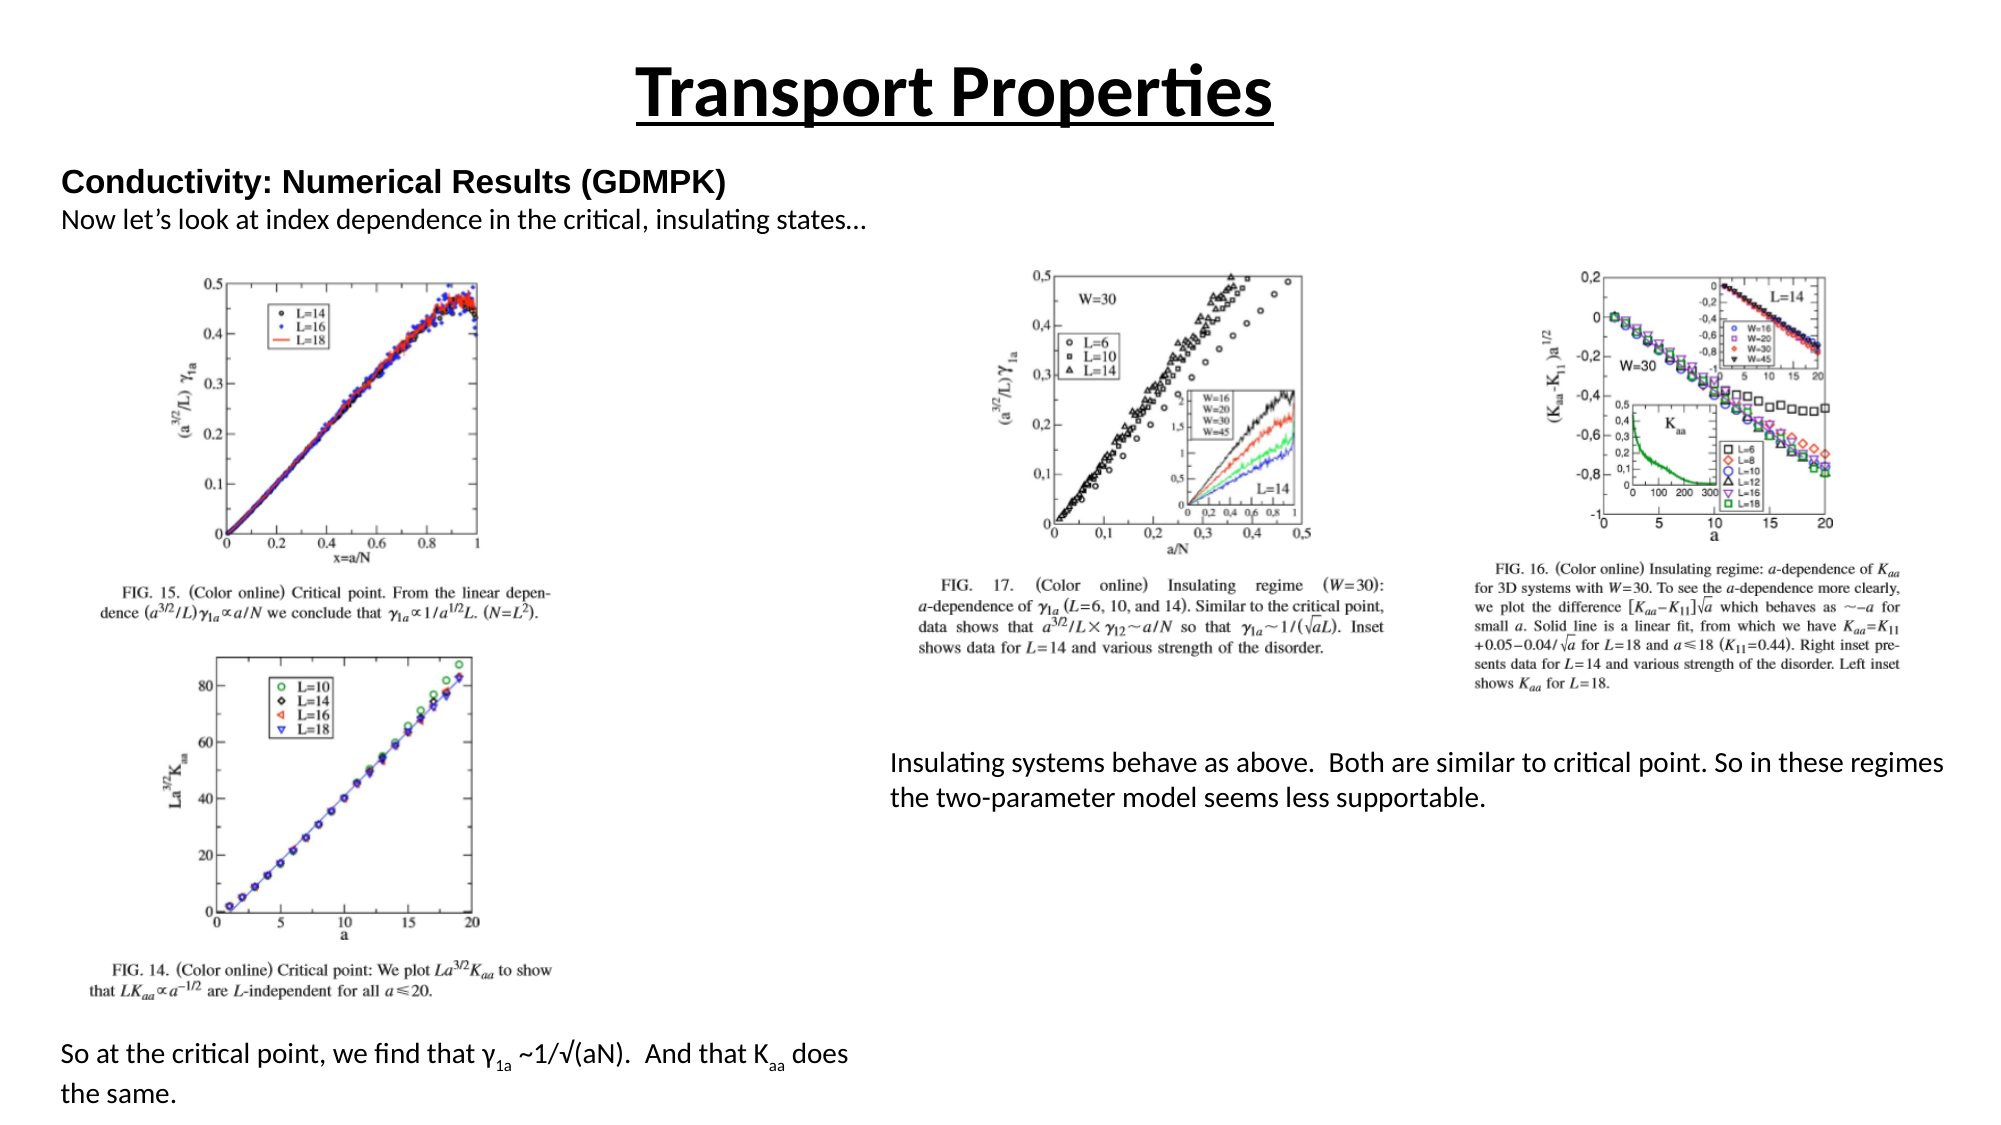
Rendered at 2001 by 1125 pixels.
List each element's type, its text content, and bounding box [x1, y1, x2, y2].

text_box Conductivity: Numerical Results (GDMPK) Now let’s look at index dependence in the critical, insulating states… [45, 153, 955, 243]
title Transport Properties [586, 38, 1324, 141]
picture [69, 642, 570, 1009]
picture [908, 261, 1396, 665]
text_box So at the critical point, we find that γ1a ~1/√(aN). And that Kaa does the same. [45, 1027, 876, 1117]
text_box Insulating systems behave as above. Both are similar to critical point. So in these regimes the two-parameter model seems less supportable. [875, 735, 1964, 821]
picture [1461, 261, 1915, 698]
picture [79, 256, 566, 636]
